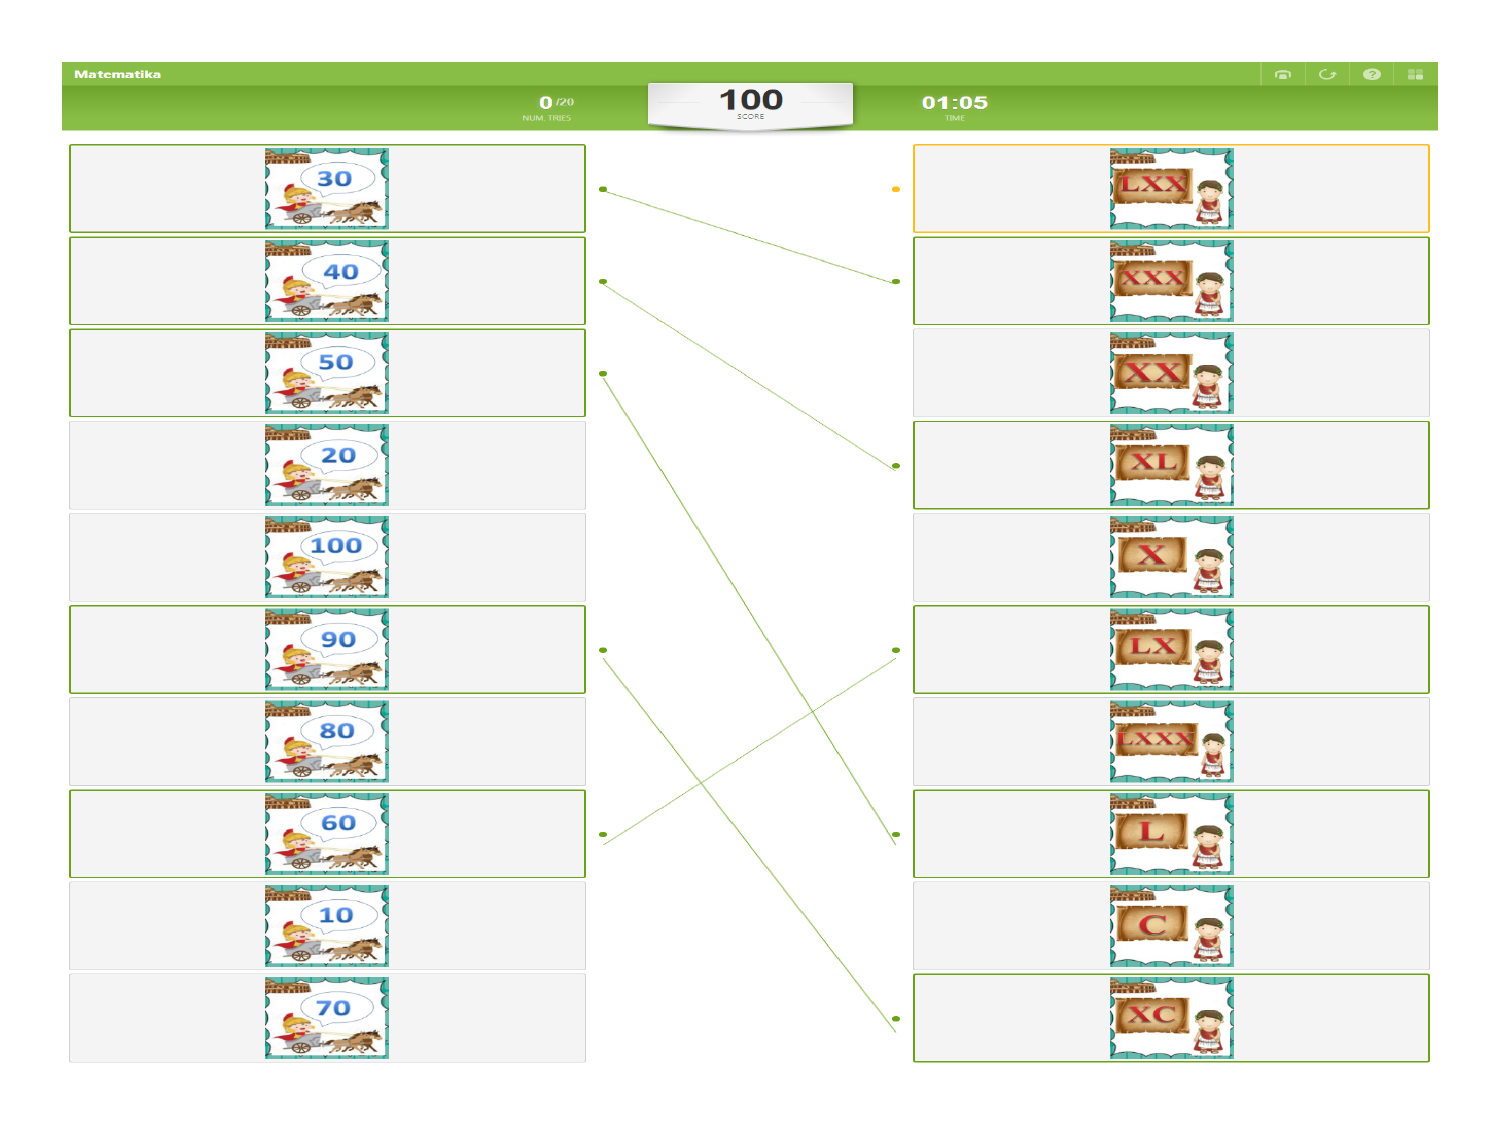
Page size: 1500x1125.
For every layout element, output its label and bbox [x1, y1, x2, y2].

list [62, 62, 1438, 1088]
